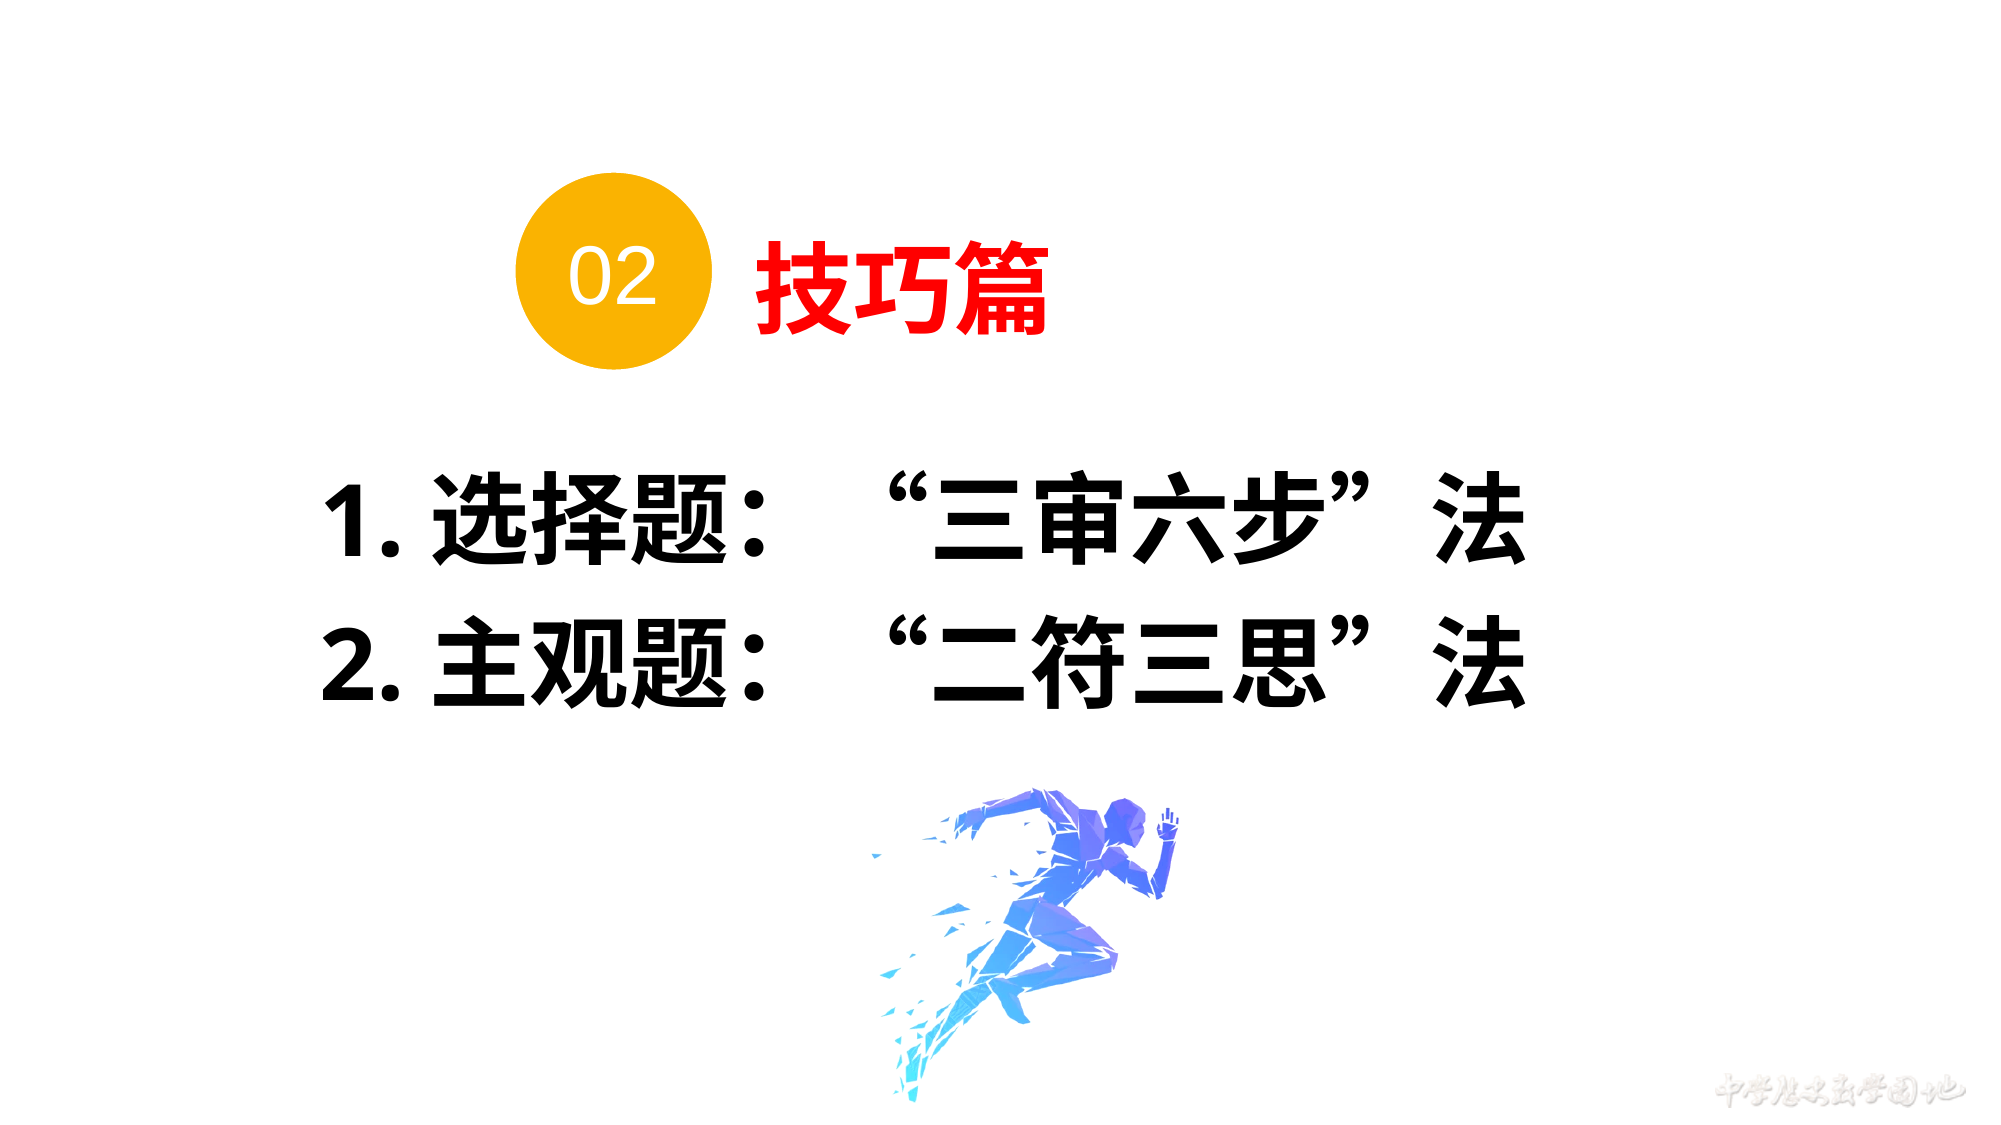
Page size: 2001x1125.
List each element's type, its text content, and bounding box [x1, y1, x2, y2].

picture [865, 782, 1190, 1120]
picture [1715, 1073, 1966, 1108]
text_box 技巧篇 [753, 168, 1774, 345]
text_box 1.选择题：“三审六步”法 2.主观题：“二符三思”法 [304, 425, 1937, 729]
text_box 02 [510, 168, 717, 375]
